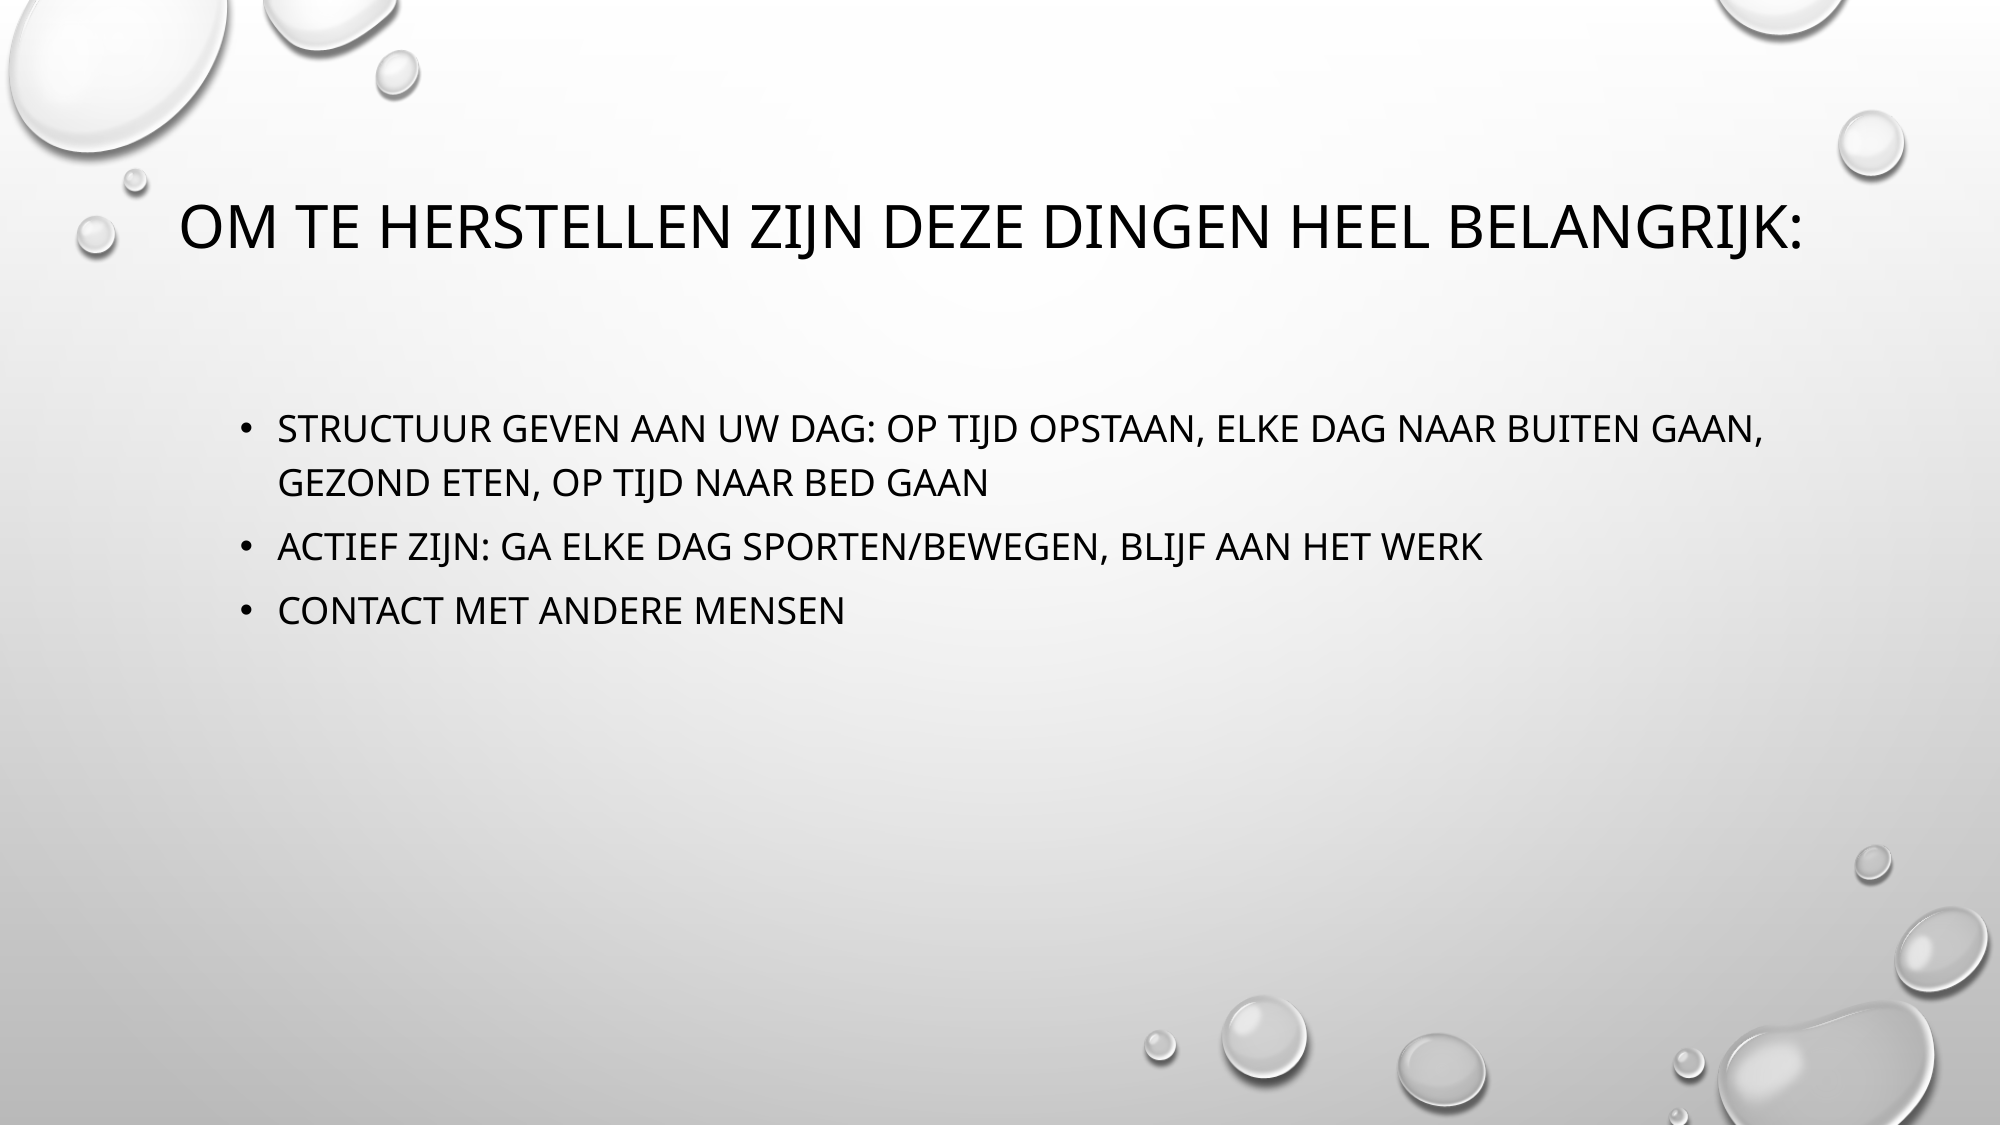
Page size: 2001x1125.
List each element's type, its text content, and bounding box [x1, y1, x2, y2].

title Om te herstellen zijn deze dingen heel belangrijk: [149, 101, 1851, 364]
list structuur geven aan uw dag: op tijd opstaan, elke dag naar buiten gaan, gezond eten, op tijd naar bed gaan actief zijn: ga elke dag sporten/bewegen, blijf aan het werk contact met andere mensen [149, 388, 1850, 950]
picture [0, 0, 2000, 1125]
